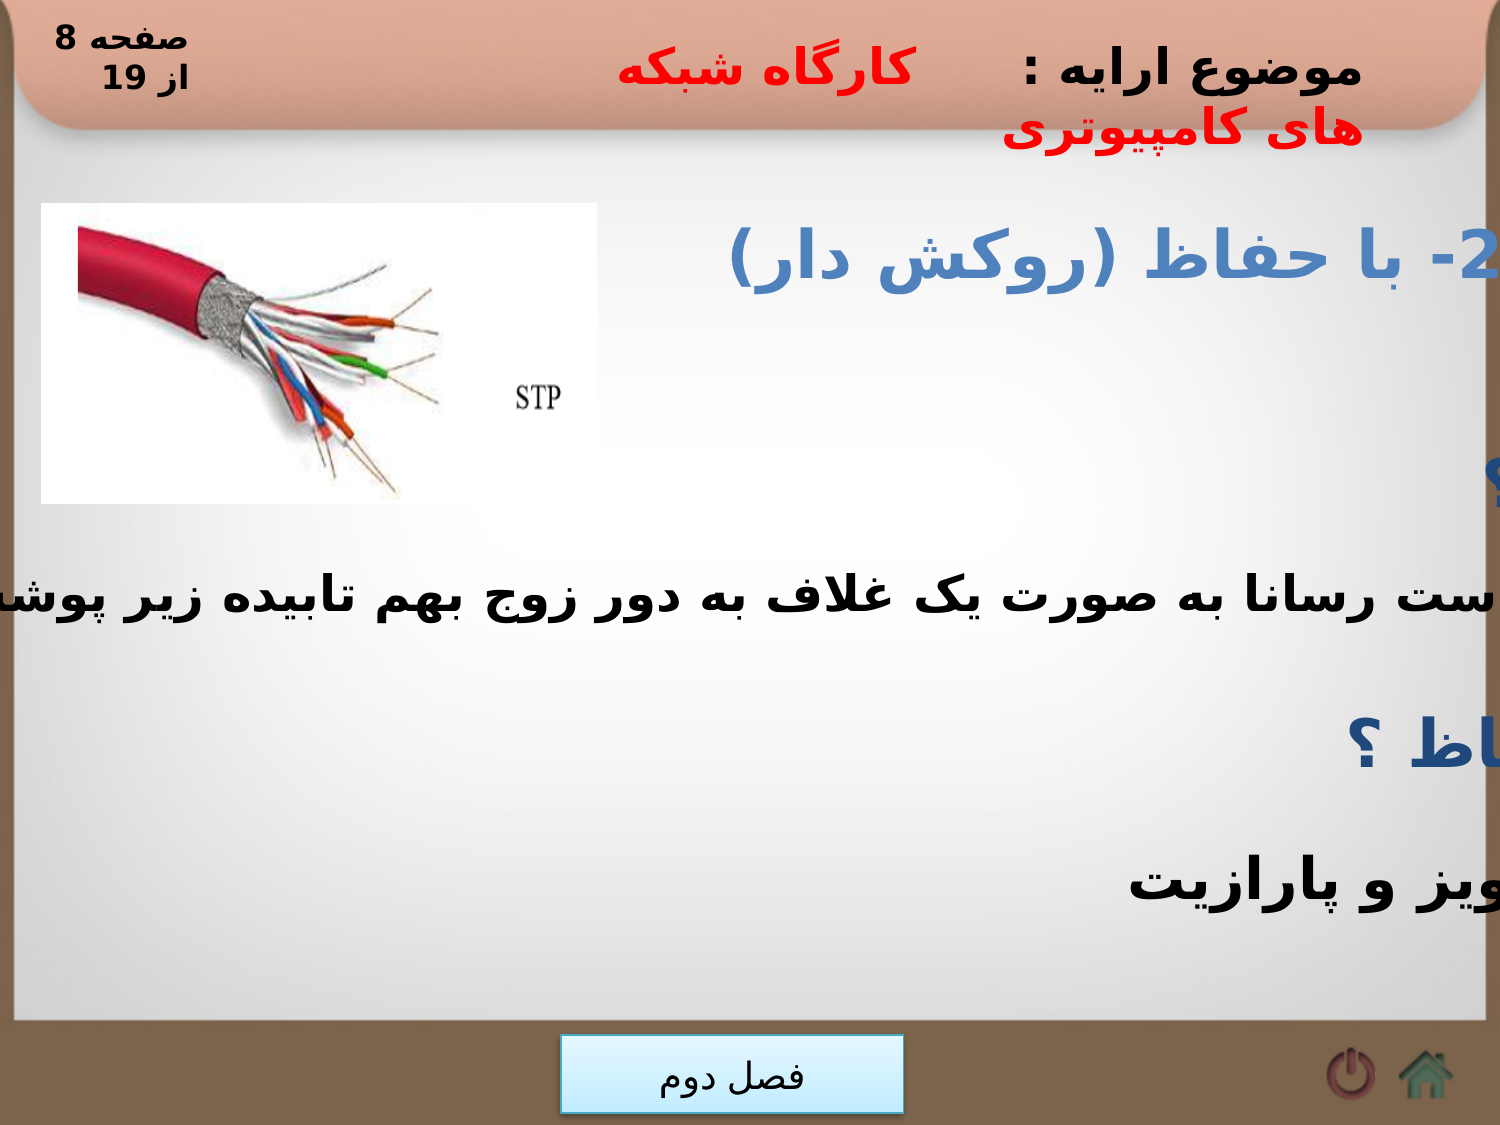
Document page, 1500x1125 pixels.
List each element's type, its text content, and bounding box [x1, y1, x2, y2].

picture [0, 999, 1500, 1125]
text_box 2- با حفاظ (روکش دار) [712, 203, 1500, 299]
text_box موضوع ارایه : کارگاه شبکه های کامپیوتری [560, 26, 1380, 162]
text_box فصل دوم [560, 1034, 904, 1114]
picture [0, 0, 1500, 505]
text_box صفحه 8 از 19 [0, 9, 205, 104]
text_box حفاظ ؟ پوششی است رسانا به صورت یک غلاف به دور زوج بهم تابیده زیر پوشش عایق چرا حفاظ ؟ کاهش نویز و پارازیت [0, 353, 1500, 999]
